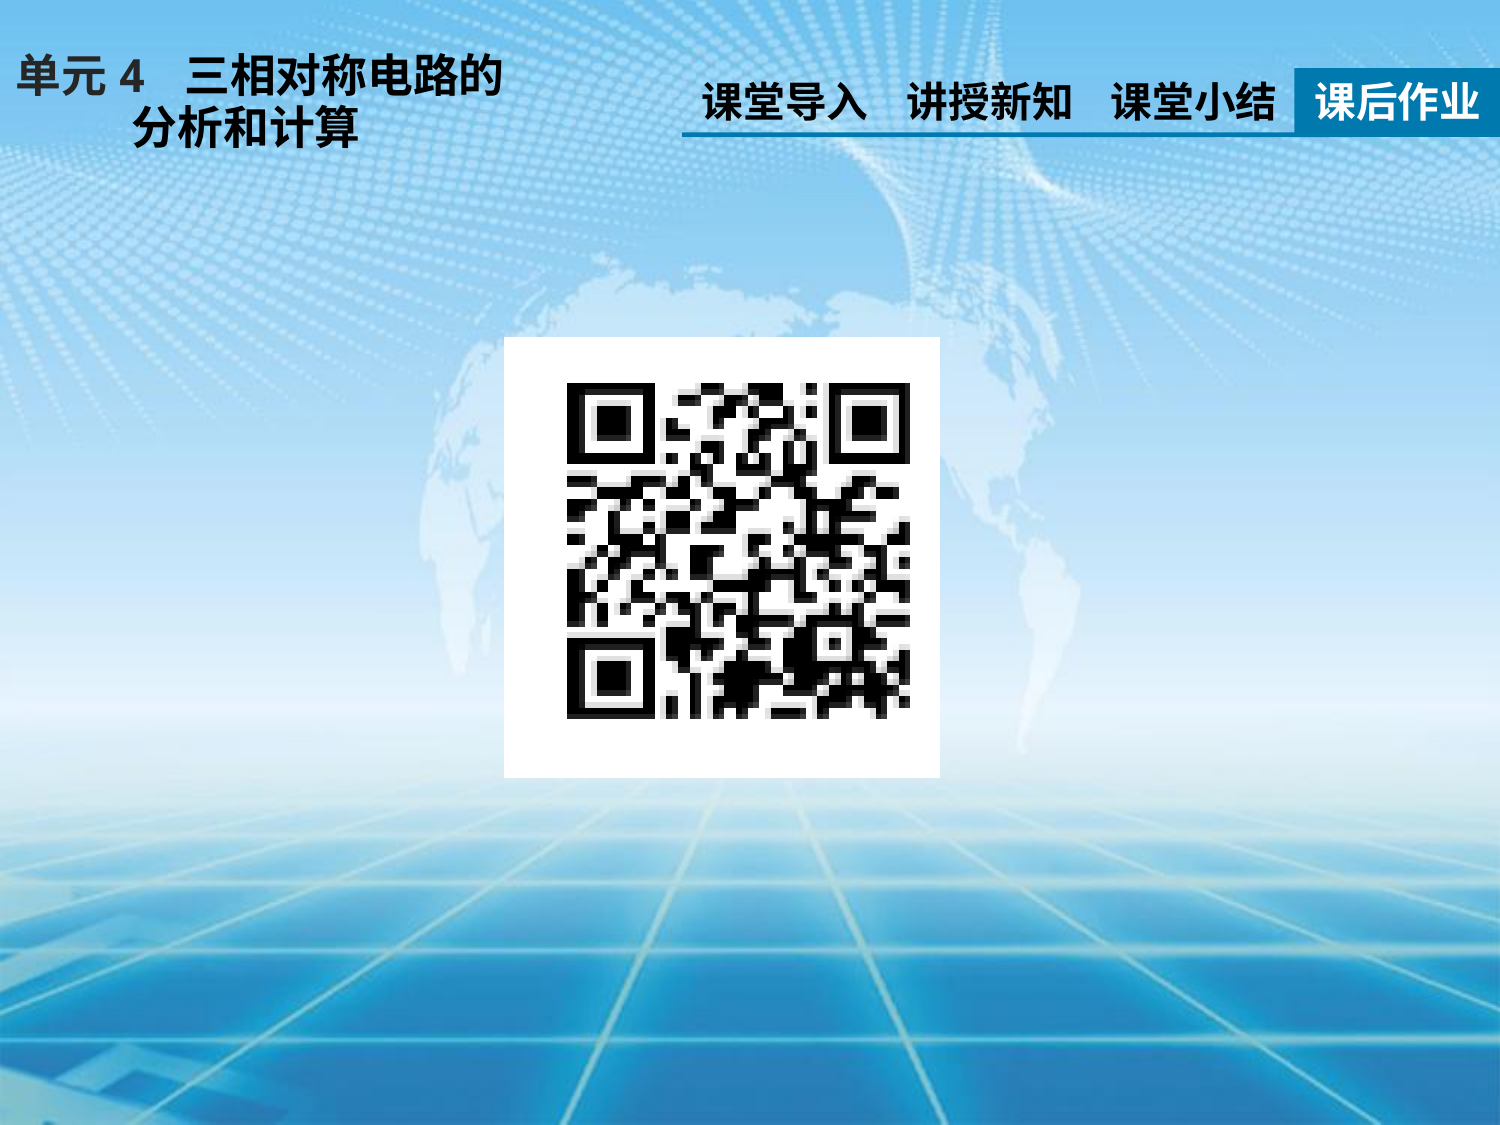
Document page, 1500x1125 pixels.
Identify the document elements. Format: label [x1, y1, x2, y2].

text_box [1, 41, 1500, 162]
picture [0, 0, 1500, 1125]
